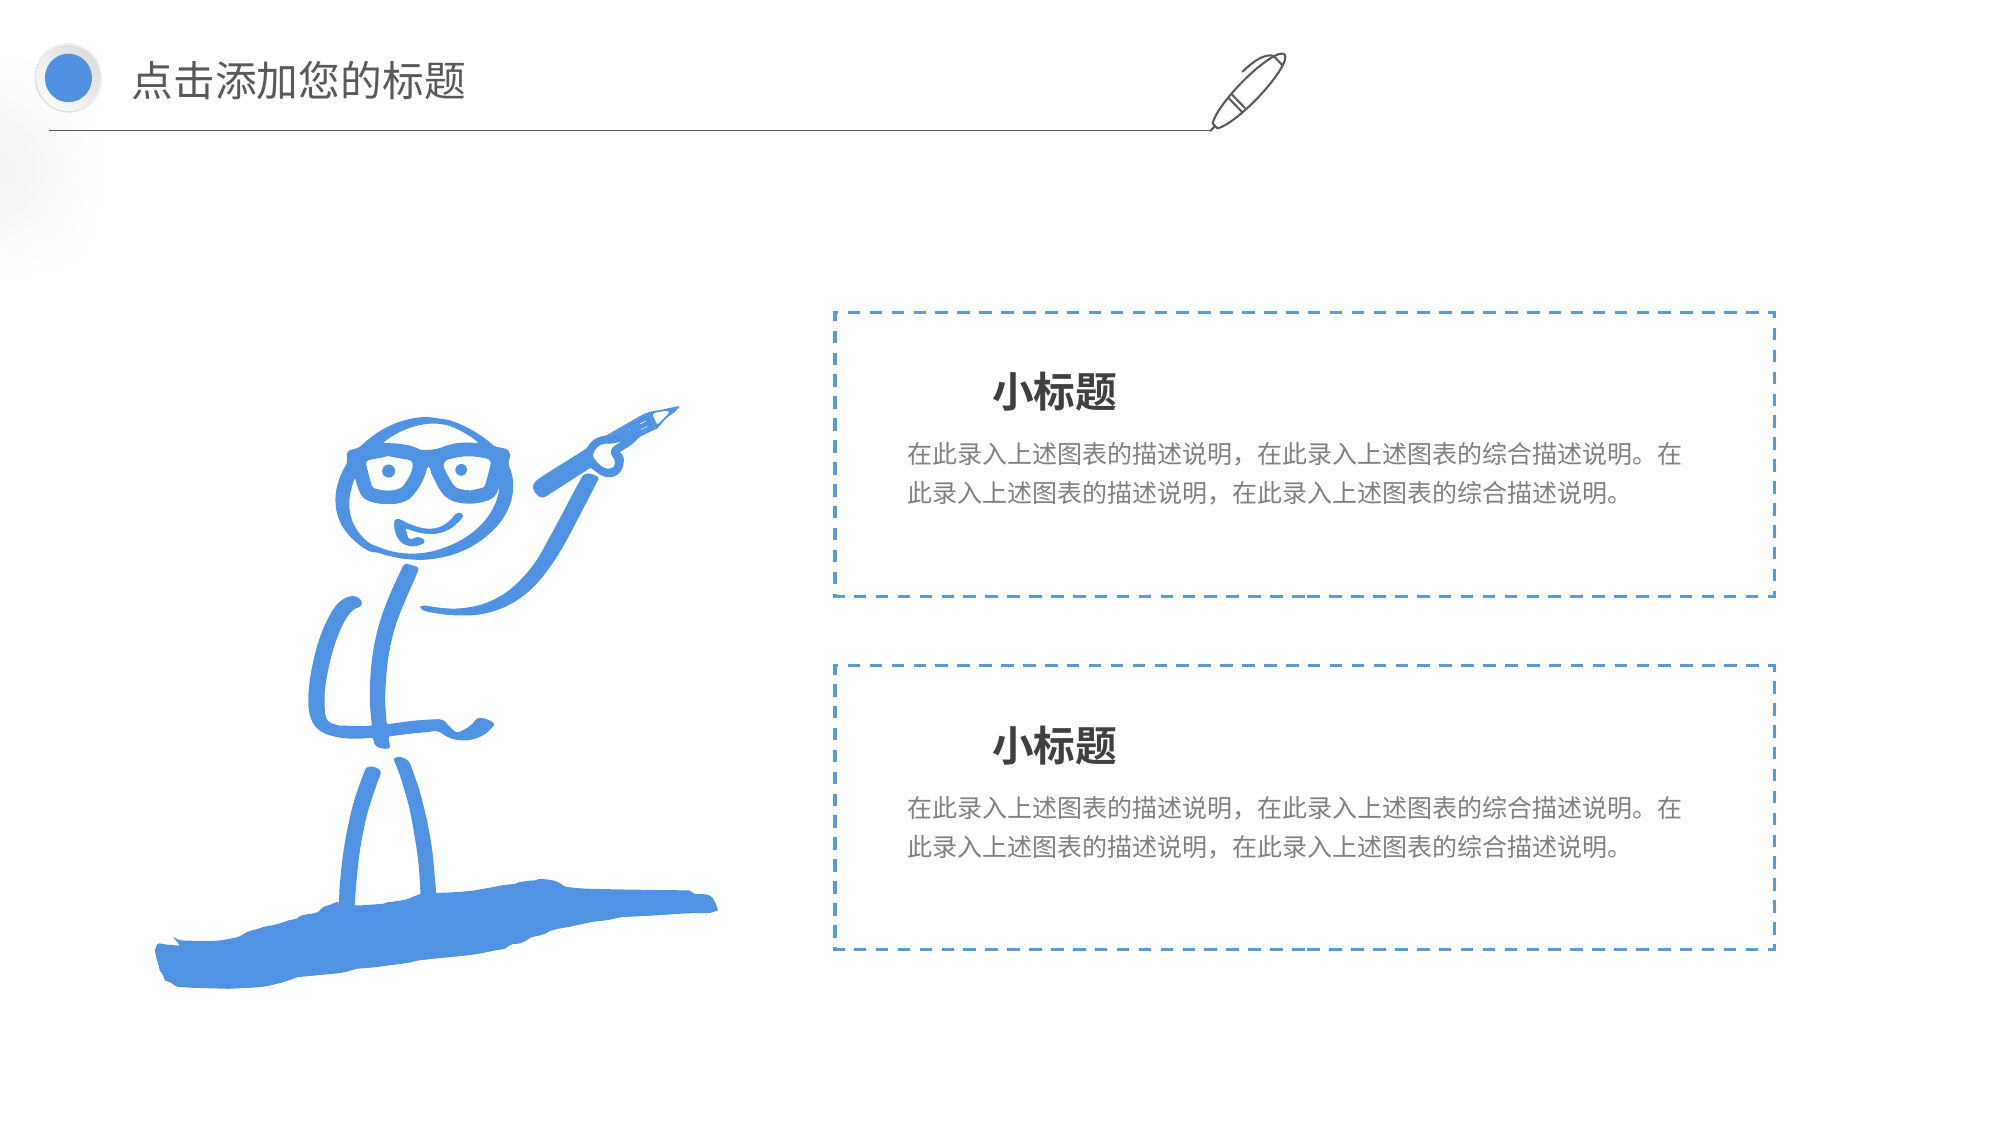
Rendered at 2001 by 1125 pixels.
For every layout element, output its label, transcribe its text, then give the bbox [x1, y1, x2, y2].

text_box [834, 664, 1775, 951]
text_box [893, 711, 1717, 906]
text_box [153, 889, 720, 990]
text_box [35, 43, 102, 113]
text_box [308, 406, 680, 906]
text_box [893, 358, 1717, 552]
text_box 点击添加您的标题 [111, 45, 510, 116]
text_box [1211, 53, 1286, 131]
text_box [834, 311, 1775, 598]
